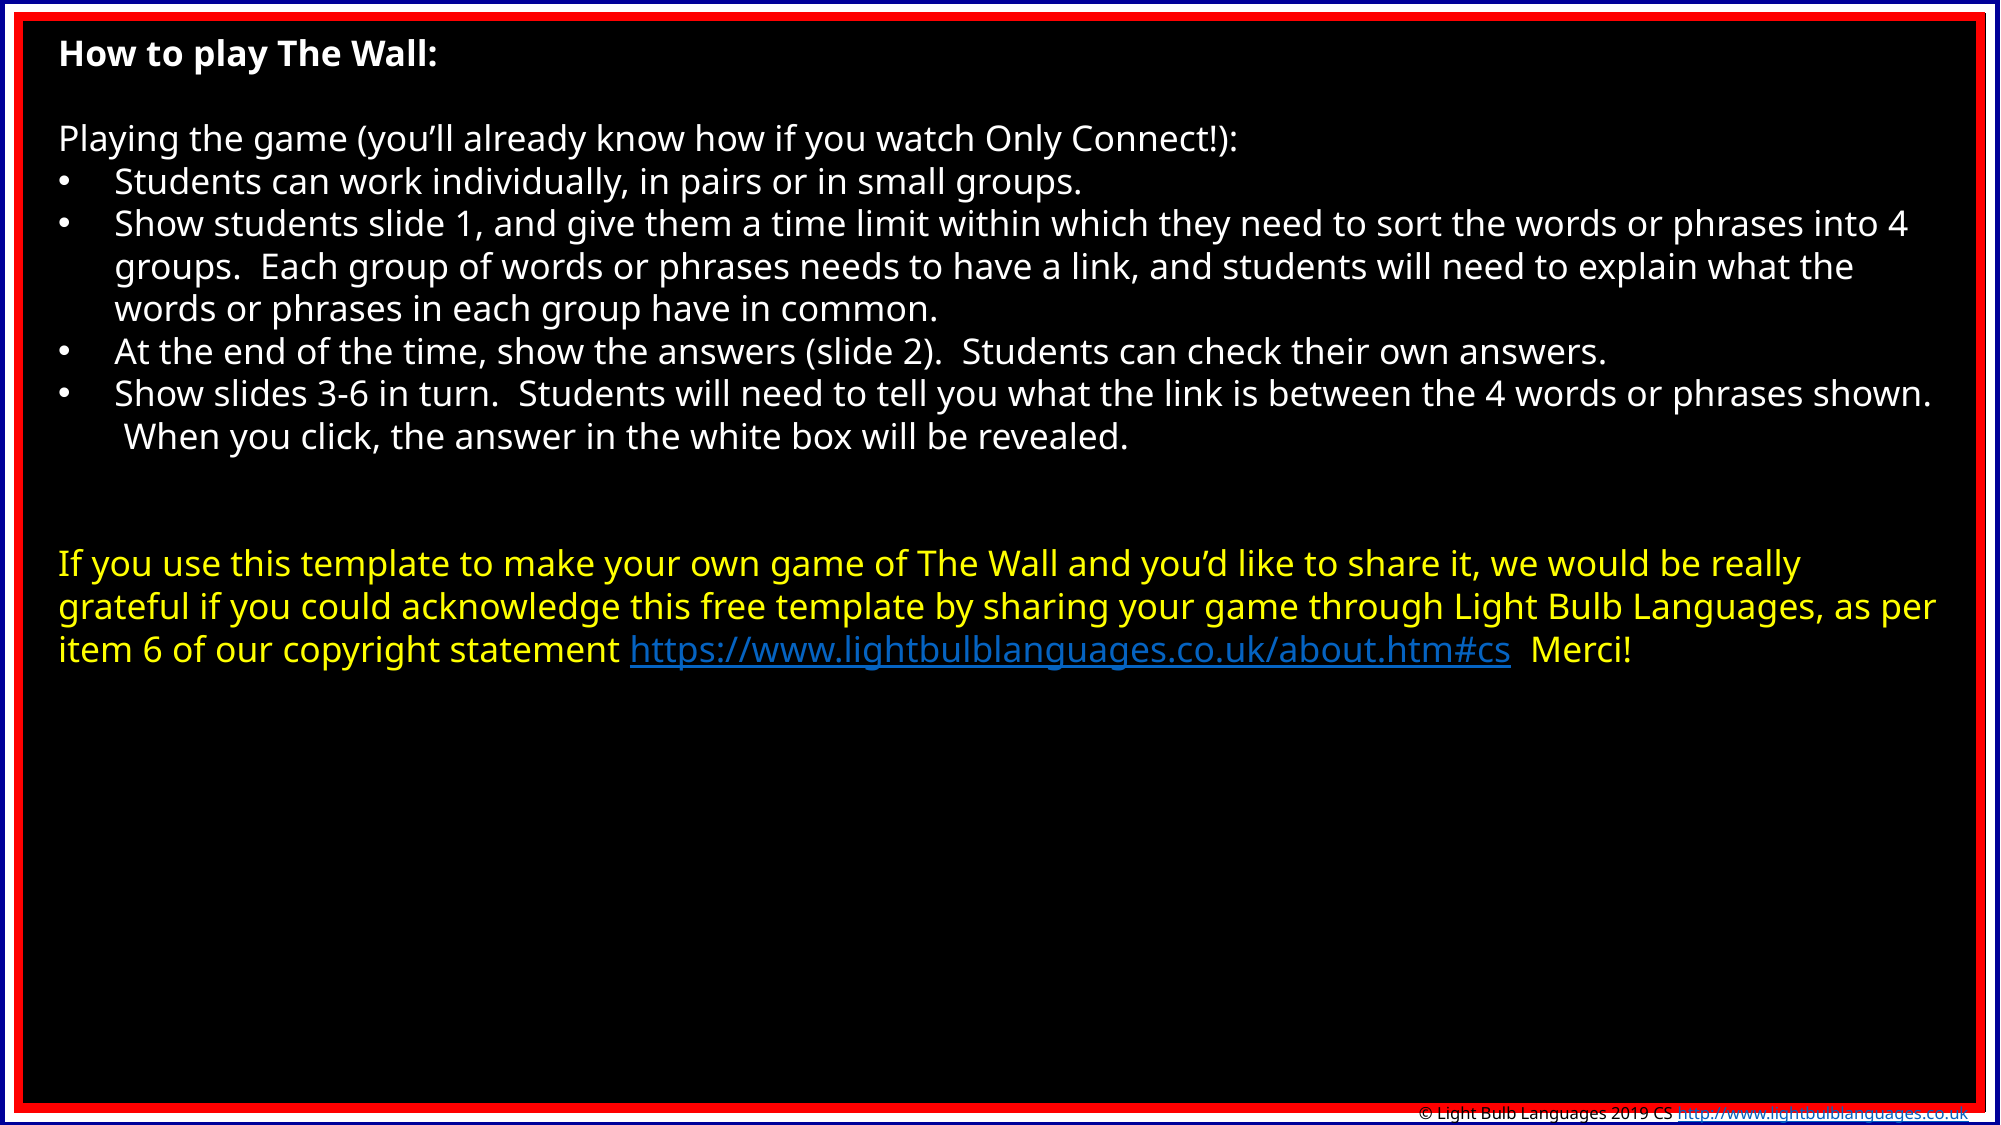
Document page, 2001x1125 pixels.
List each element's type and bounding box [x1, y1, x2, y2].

text_box [0, 0, 2000, 1125]
